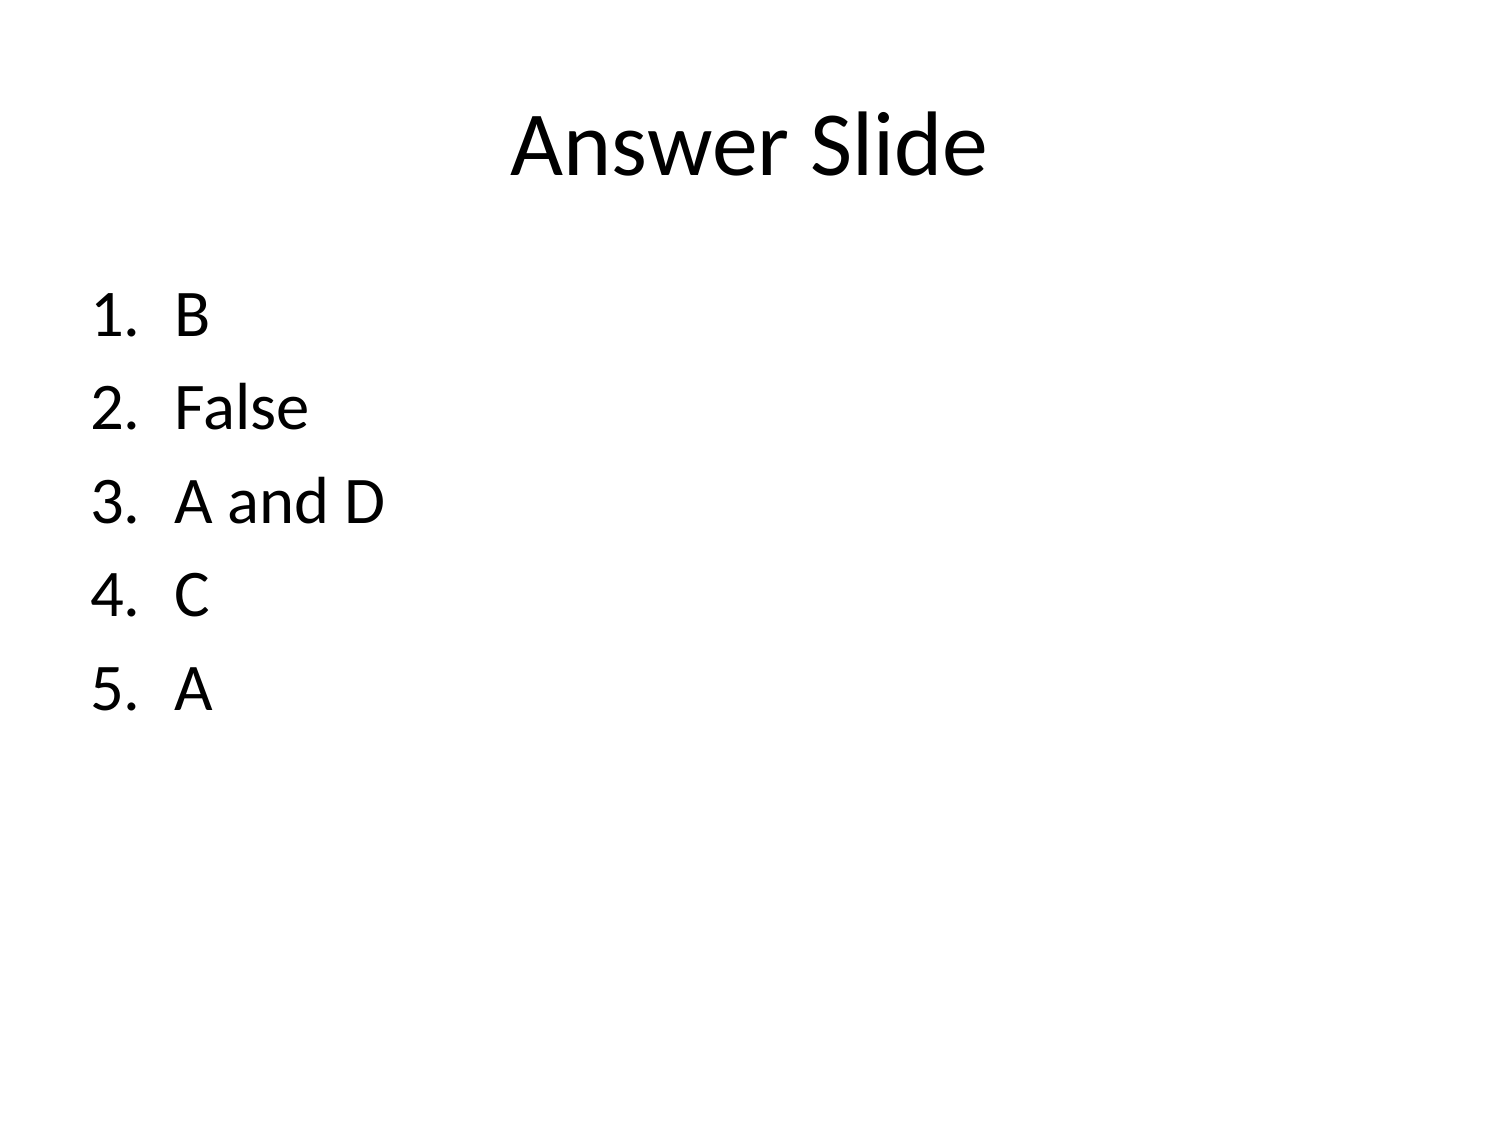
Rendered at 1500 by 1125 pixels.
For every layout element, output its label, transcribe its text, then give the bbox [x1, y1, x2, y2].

title Answer Slide [75, 45, 1425, 233]
list B False A and D C A [75, 262, 1425, 1005]
